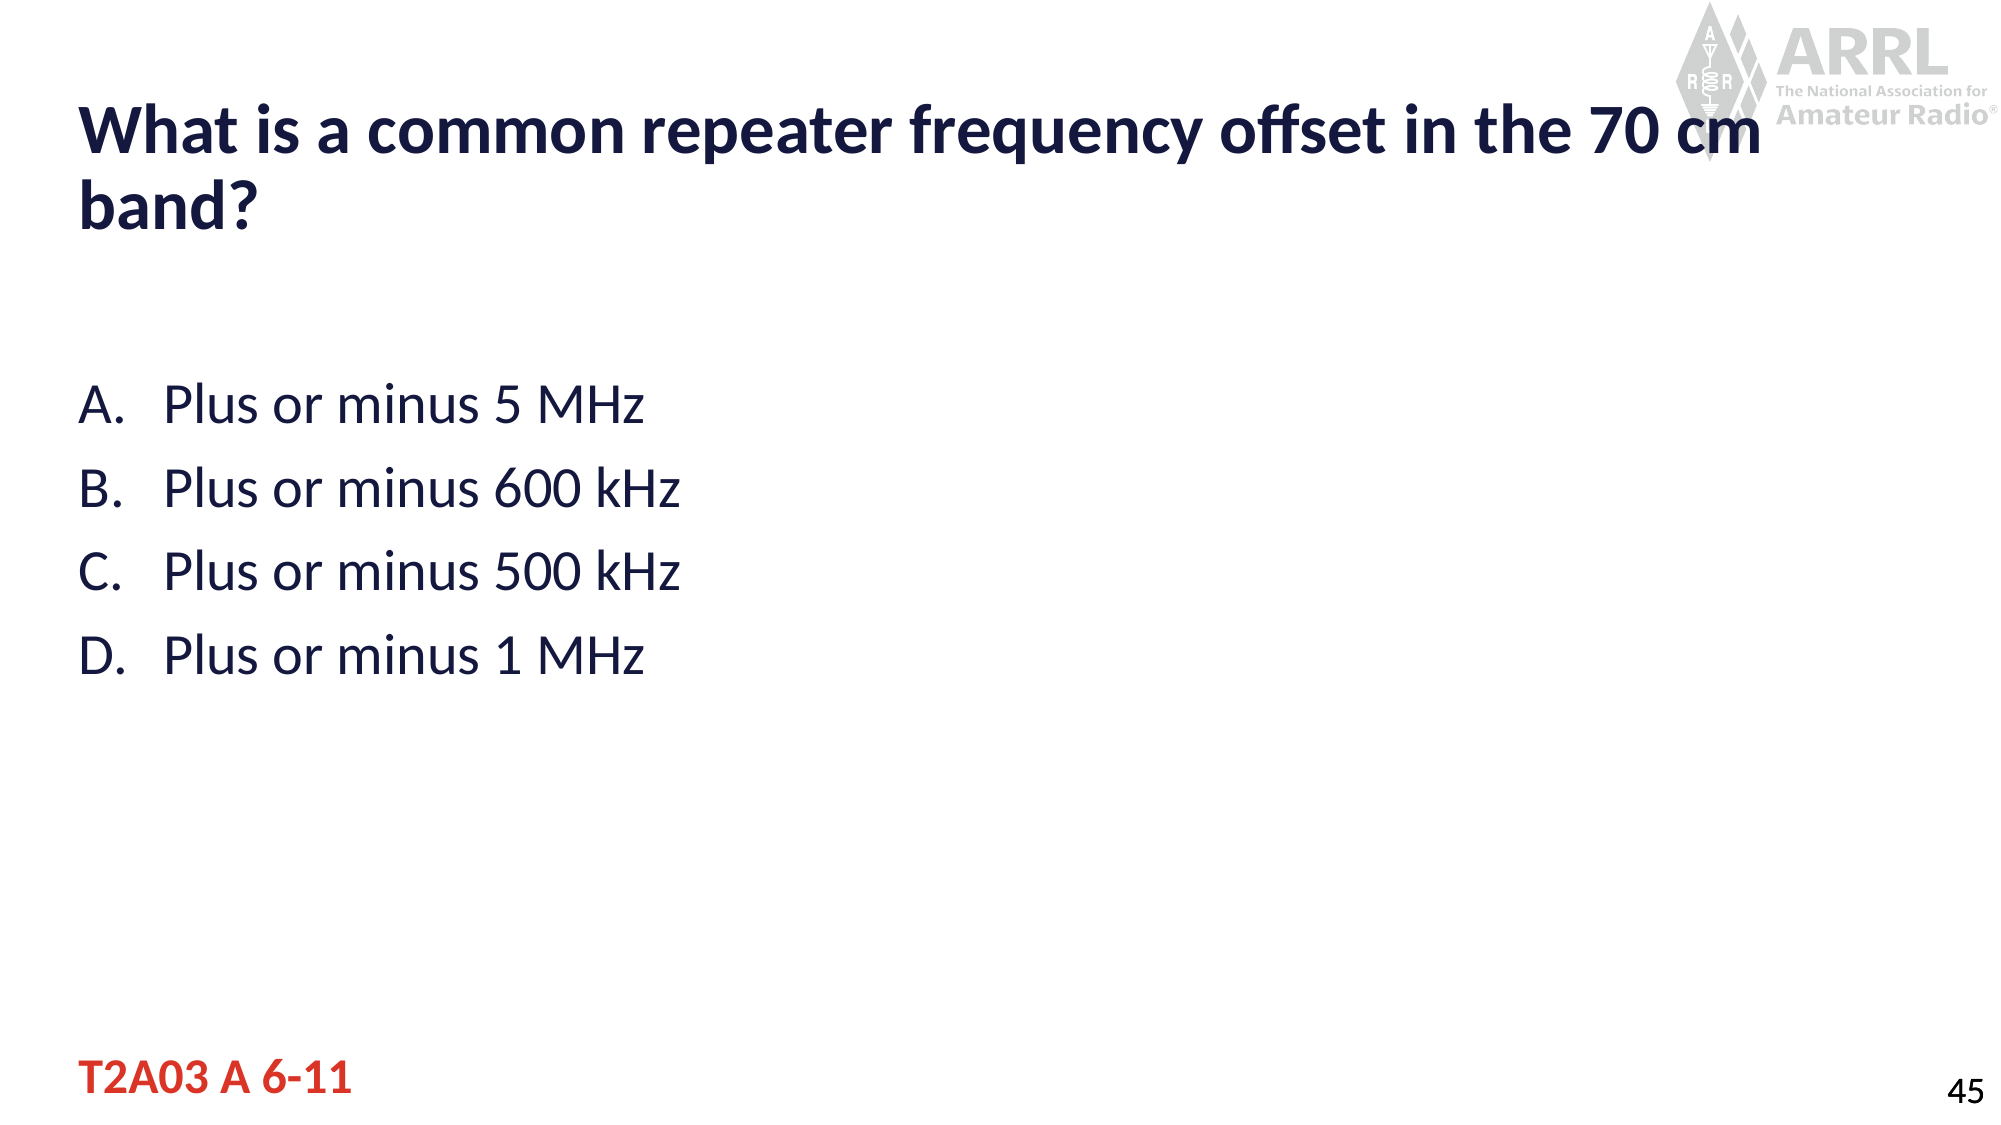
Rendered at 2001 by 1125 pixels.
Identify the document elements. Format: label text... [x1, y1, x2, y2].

title What is a common repeater frequency offset in the 70 cm band? [63, 59, 1863, 278]
picture [1674, 0, 2000, 164]
text_box T2A03 A 6-11 [63, 1036, 921, 1112]
list Plus or minus 5 MHz Plus or minus 600 kHz Plus or minus 500 kHz Plus or minus 1 MHz [63, 365, 1863, 989]
